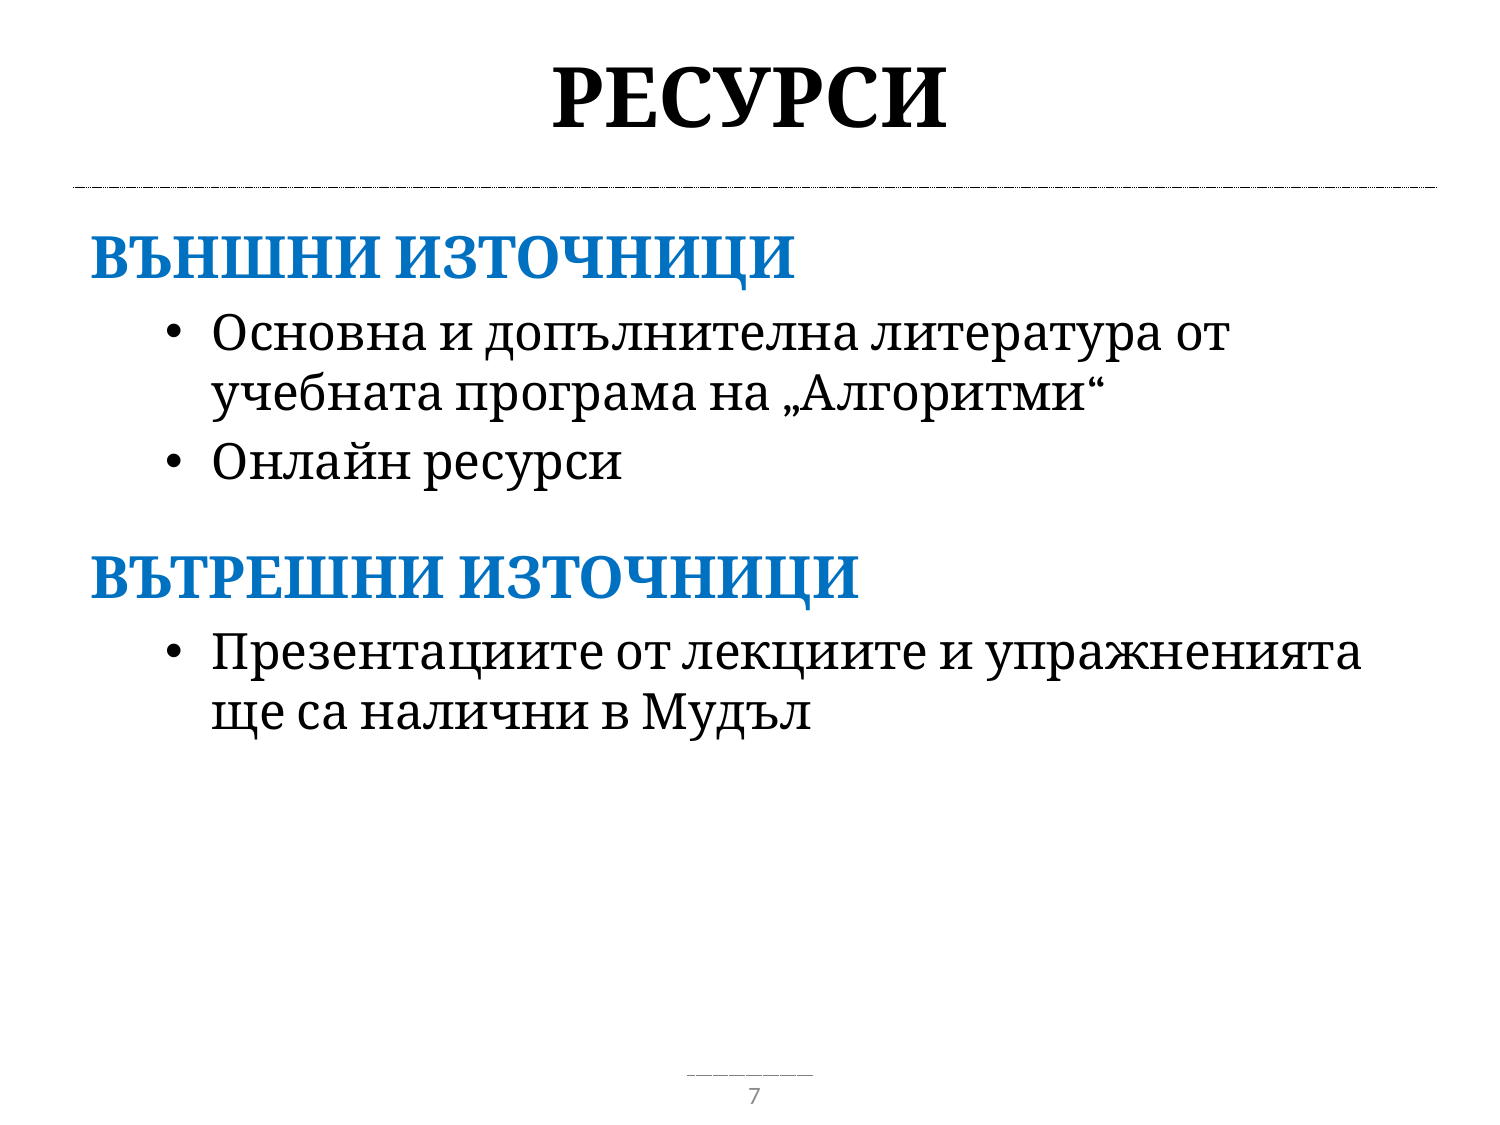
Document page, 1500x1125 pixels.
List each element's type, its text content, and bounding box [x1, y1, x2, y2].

title Ресурси [0, 0, 1500, 188]
slide_number 7 [579, 1065, 930, 1125]
list Външни източници Основна и допълнителна литература от учебната програма на „Алгоритми“ Онлайн ресурси Вътрешни източници Презентациите от лекциите и упражненията ще са налични в Мудъл [75, 212, 1450, 1063]
